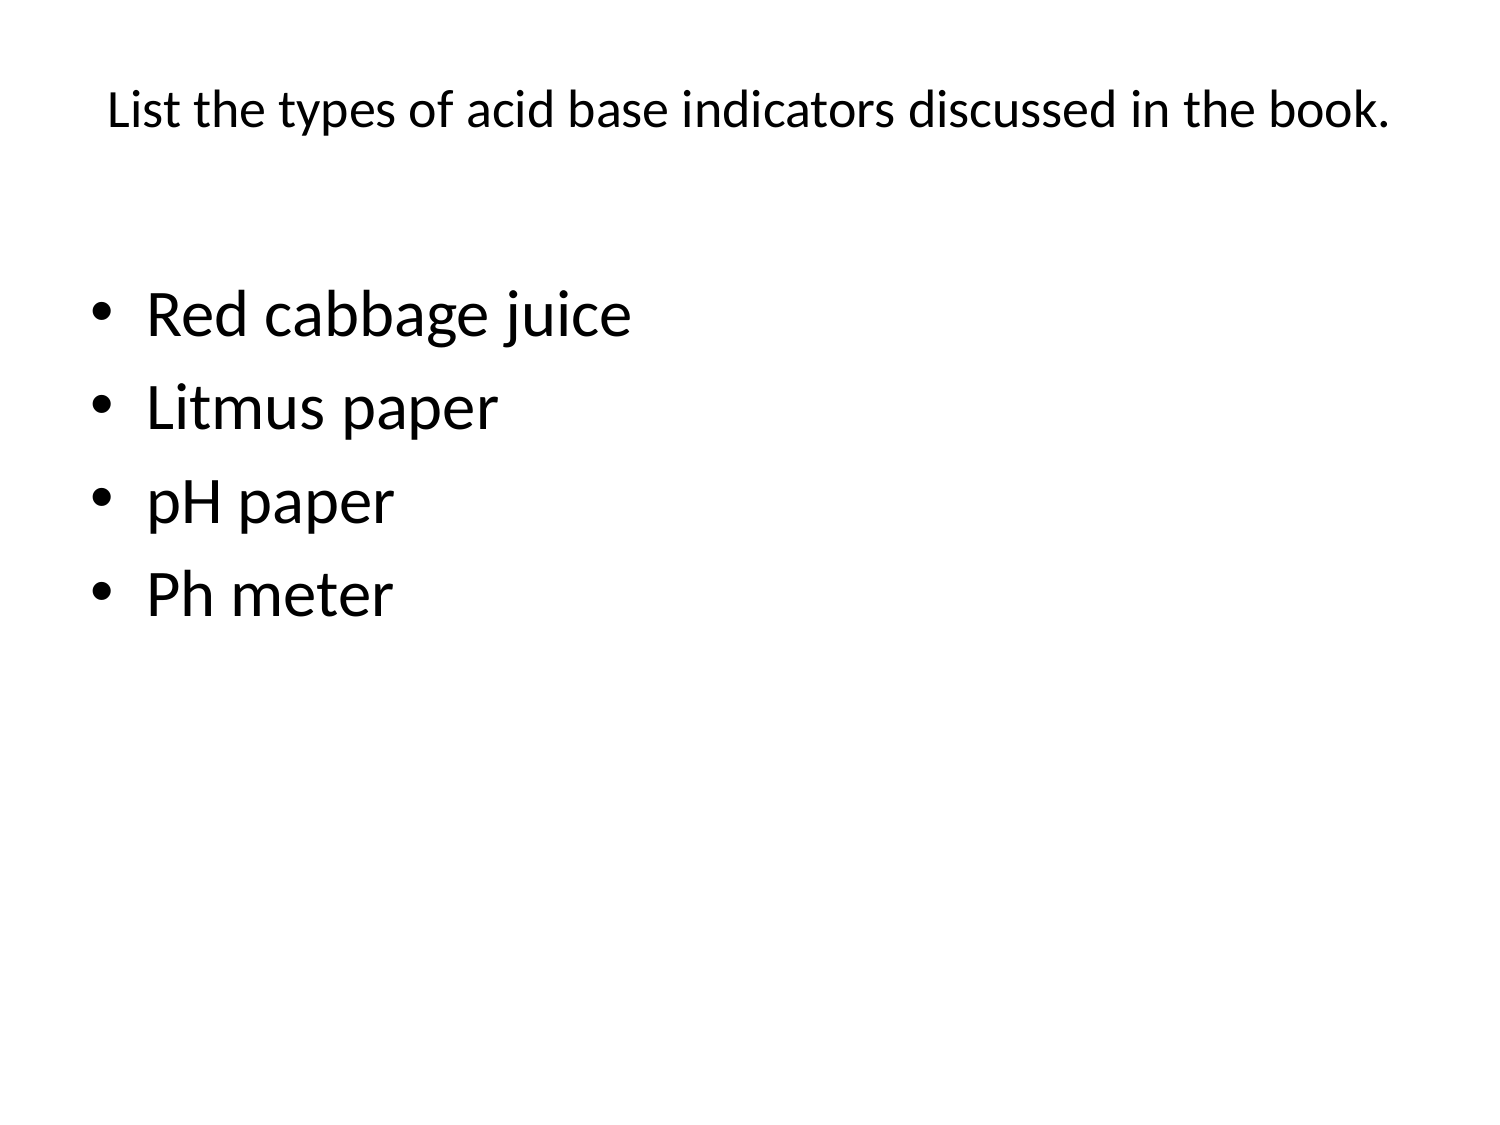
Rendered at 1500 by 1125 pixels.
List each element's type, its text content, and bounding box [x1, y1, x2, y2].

list Red cabbage juice Litmus paper pH paper Ph meter [75, 262, 1425, 1005]
title List the types of acid base indicators discussed in the book. [75, 45, 1425, 233]
